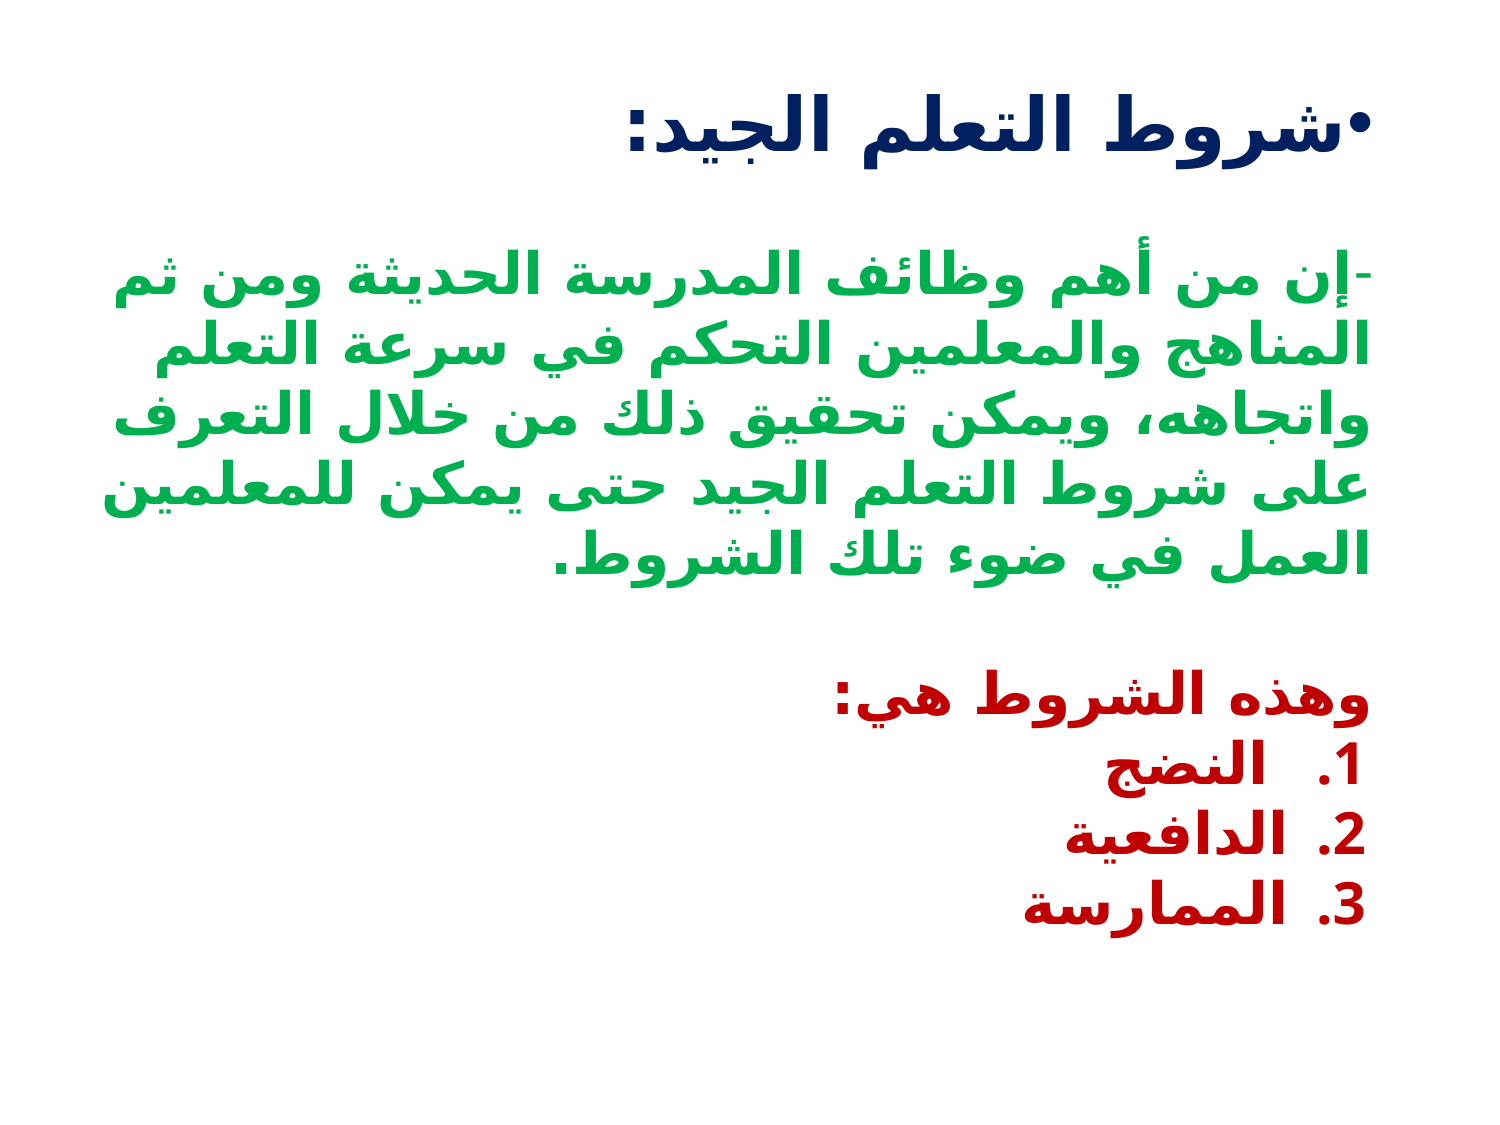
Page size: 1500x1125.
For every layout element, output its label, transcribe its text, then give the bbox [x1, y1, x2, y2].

text_box شروط التعلم الجيد: إن من أهم وظائف المدرسة الحديثة ومن ثم المناهج والمعلمين التحكم في سرعة التعلم واتجاهه، ويمكن تحقيق ذلك من خلال التعرف على شروط التعلم الجيد حتى يمكن للمعلمين العمل في ضوء تلك الشروط. وهذه الشروط هي: النضج الدافعية الممارسة [41, 69, 1388, 1125]
